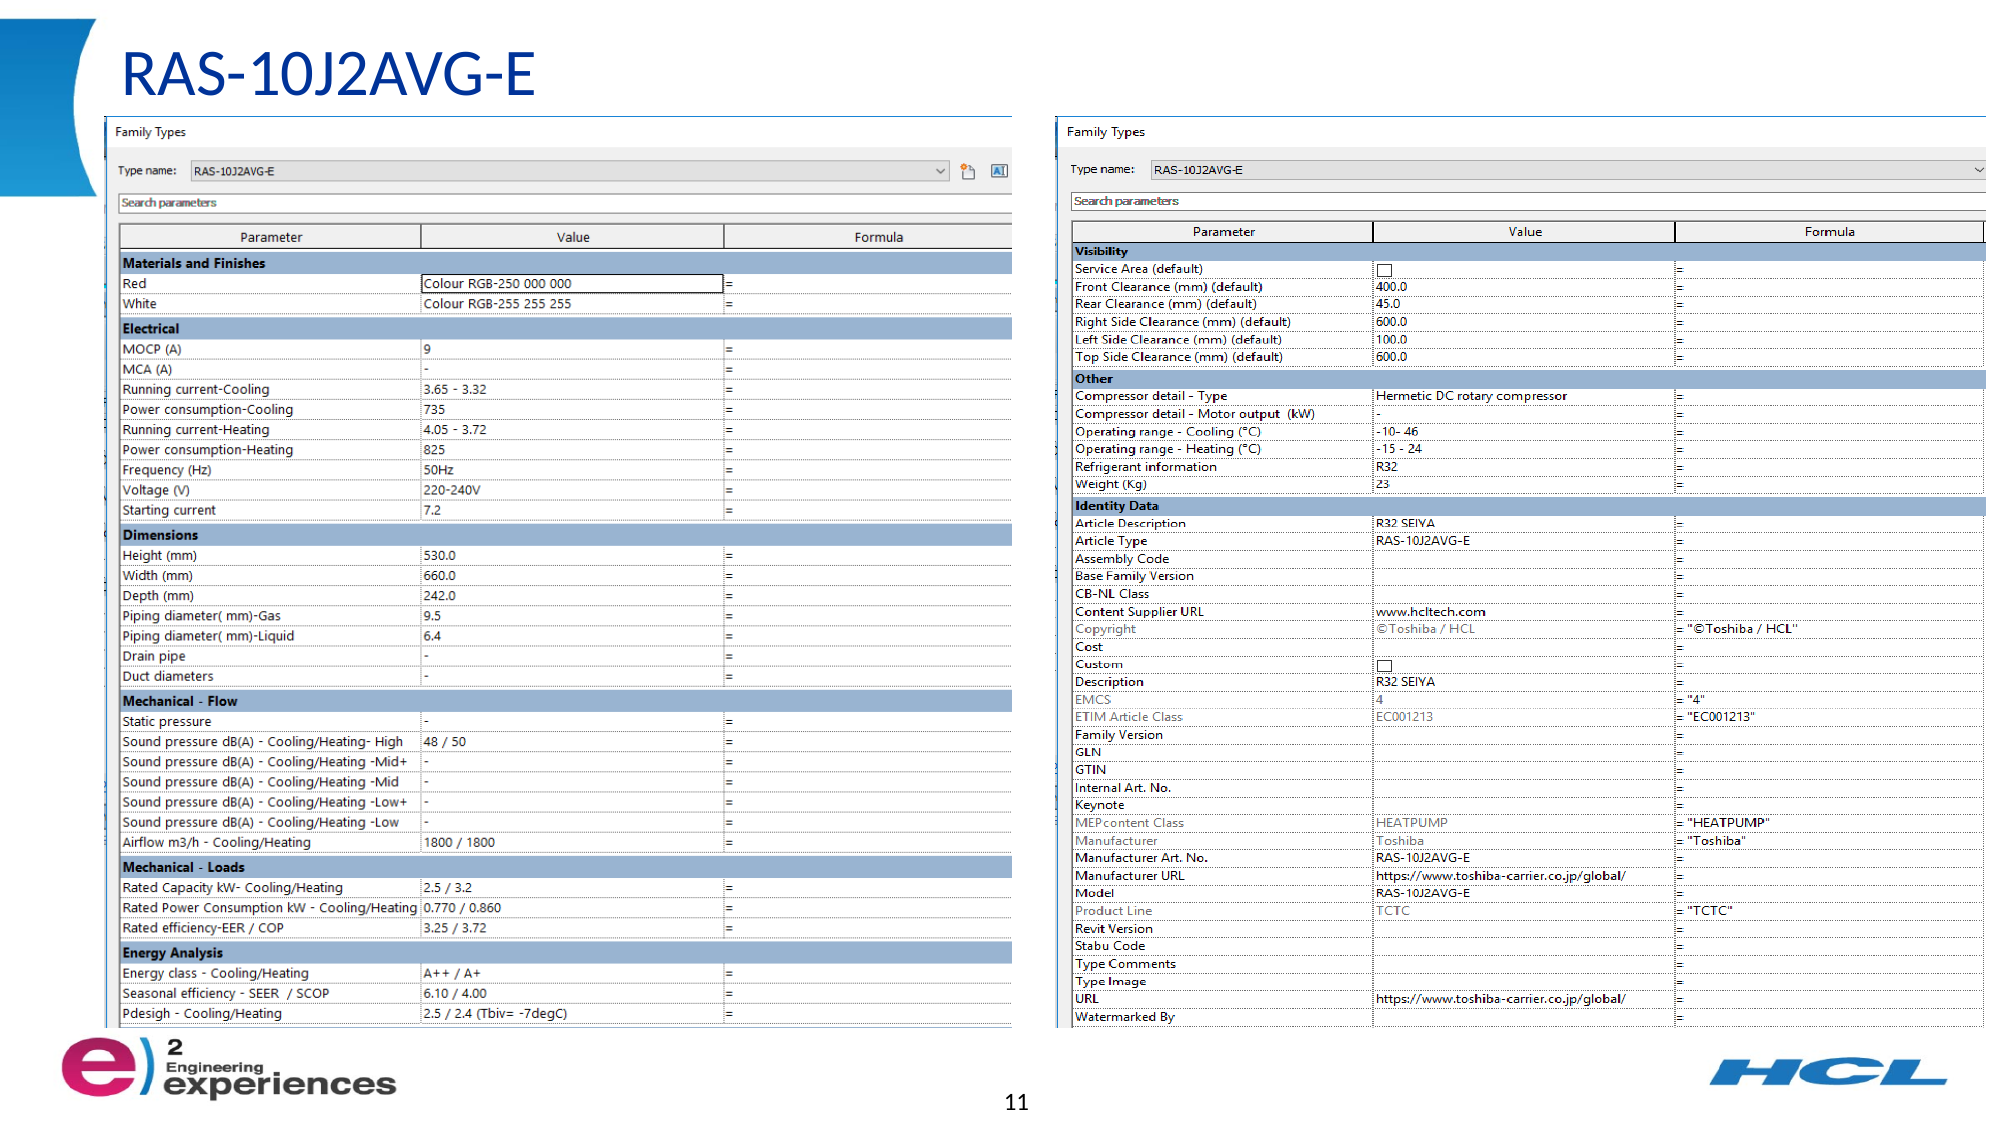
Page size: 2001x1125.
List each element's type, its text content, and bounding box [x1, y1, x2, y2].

picture [0, 0, 2000, 1125]
text_box RAS-10J2AVG-E [106, 20, 553, 115]
